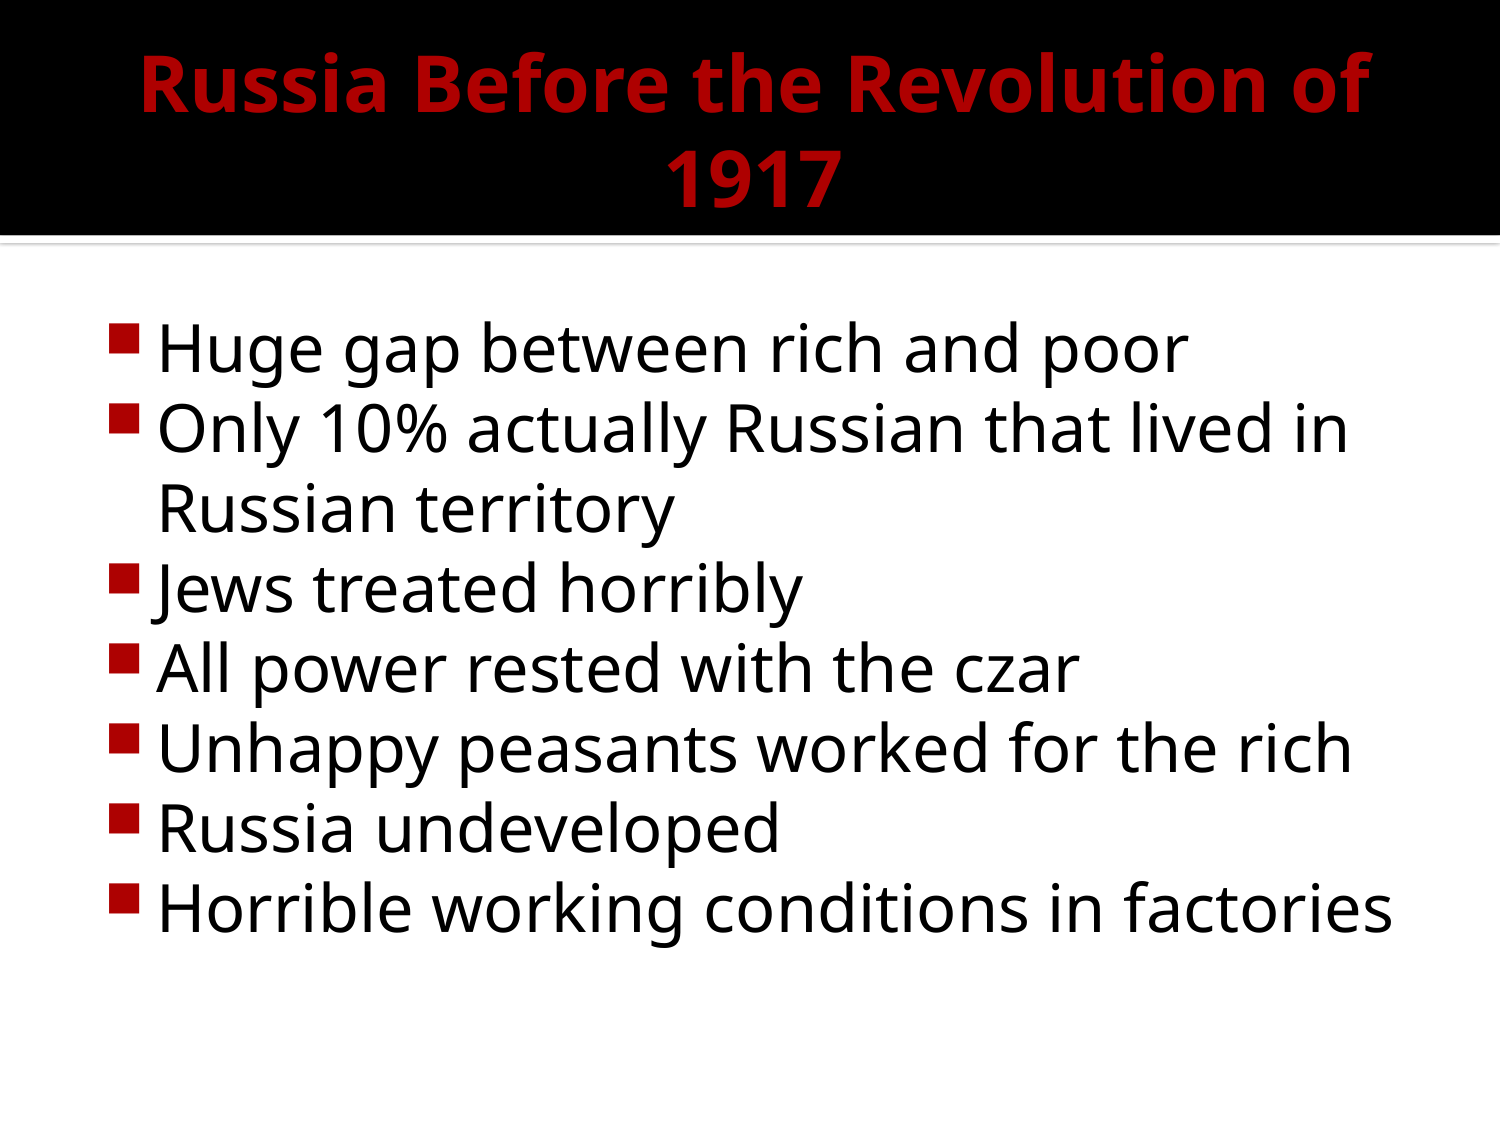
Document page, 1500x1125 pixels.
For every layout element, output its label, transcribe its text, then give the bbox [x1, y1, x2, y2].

list Huge gap between rich and poor Only 10% actually Russian that lived in Russian territory Jews treated horribly All power rested with the czar Unhappy peasants worked for the rich Russia undeveloped Horrible working conditions in factories [75, 291, 1425, 1050]
title Russia Before the Revolution of 1917 [75, 25, 1425, 231]
